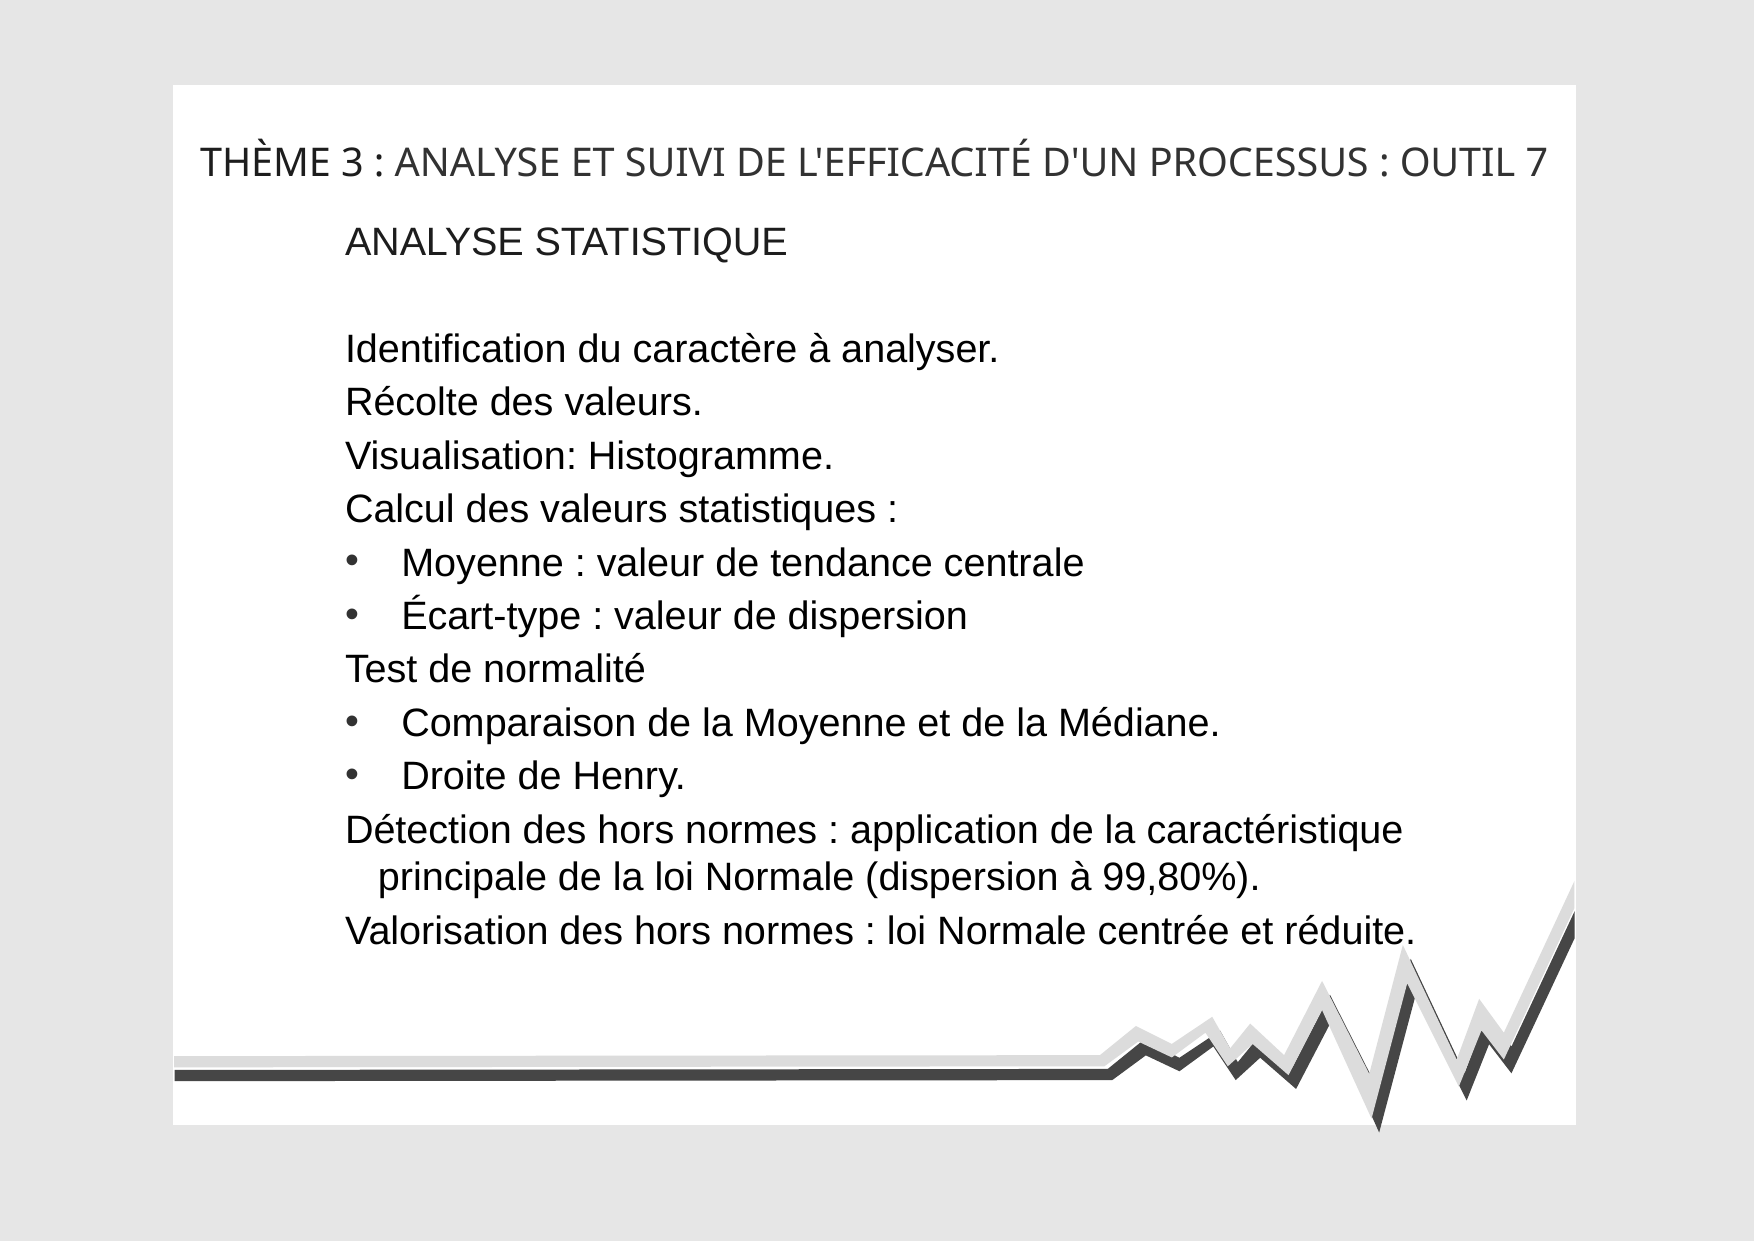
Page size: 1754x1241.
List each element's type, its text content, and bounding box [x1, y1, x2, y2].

text_box [174, 1013, 1329, 1089]
text_box THÈME 3 : ANALYSE ET SUIVI DE L'EFFICACITÉ D'UN PROCESSUS : OUTIL 7 [175, 129, 1574, 185]
text_box [1459, 911, 1575, 1101]
text_box ANALYSE STATISTIQUE Identification du caractère à analyser. Récolte des valeurs. Visualisation: Histogramme. Calcul des valeurs statistiques : Moyenne : valeur de tendance centrale Écart-type : valeur de dispersion Test de normalité Comparaison de la Moyenne et de la Médiane. Droite de Henry. Détection des hors normes : application de la caractéristique principale de la loi Normale (dispersion à 99,80%). Valorisation des hors normes : loi Normale centrée et réduite. [345, 215, 1526, 953]
text_box [173, 85, 1575, 1124]
text_box [1372, 985, 1415, 1133]
text_box [174, 880, 1575, 1119]
